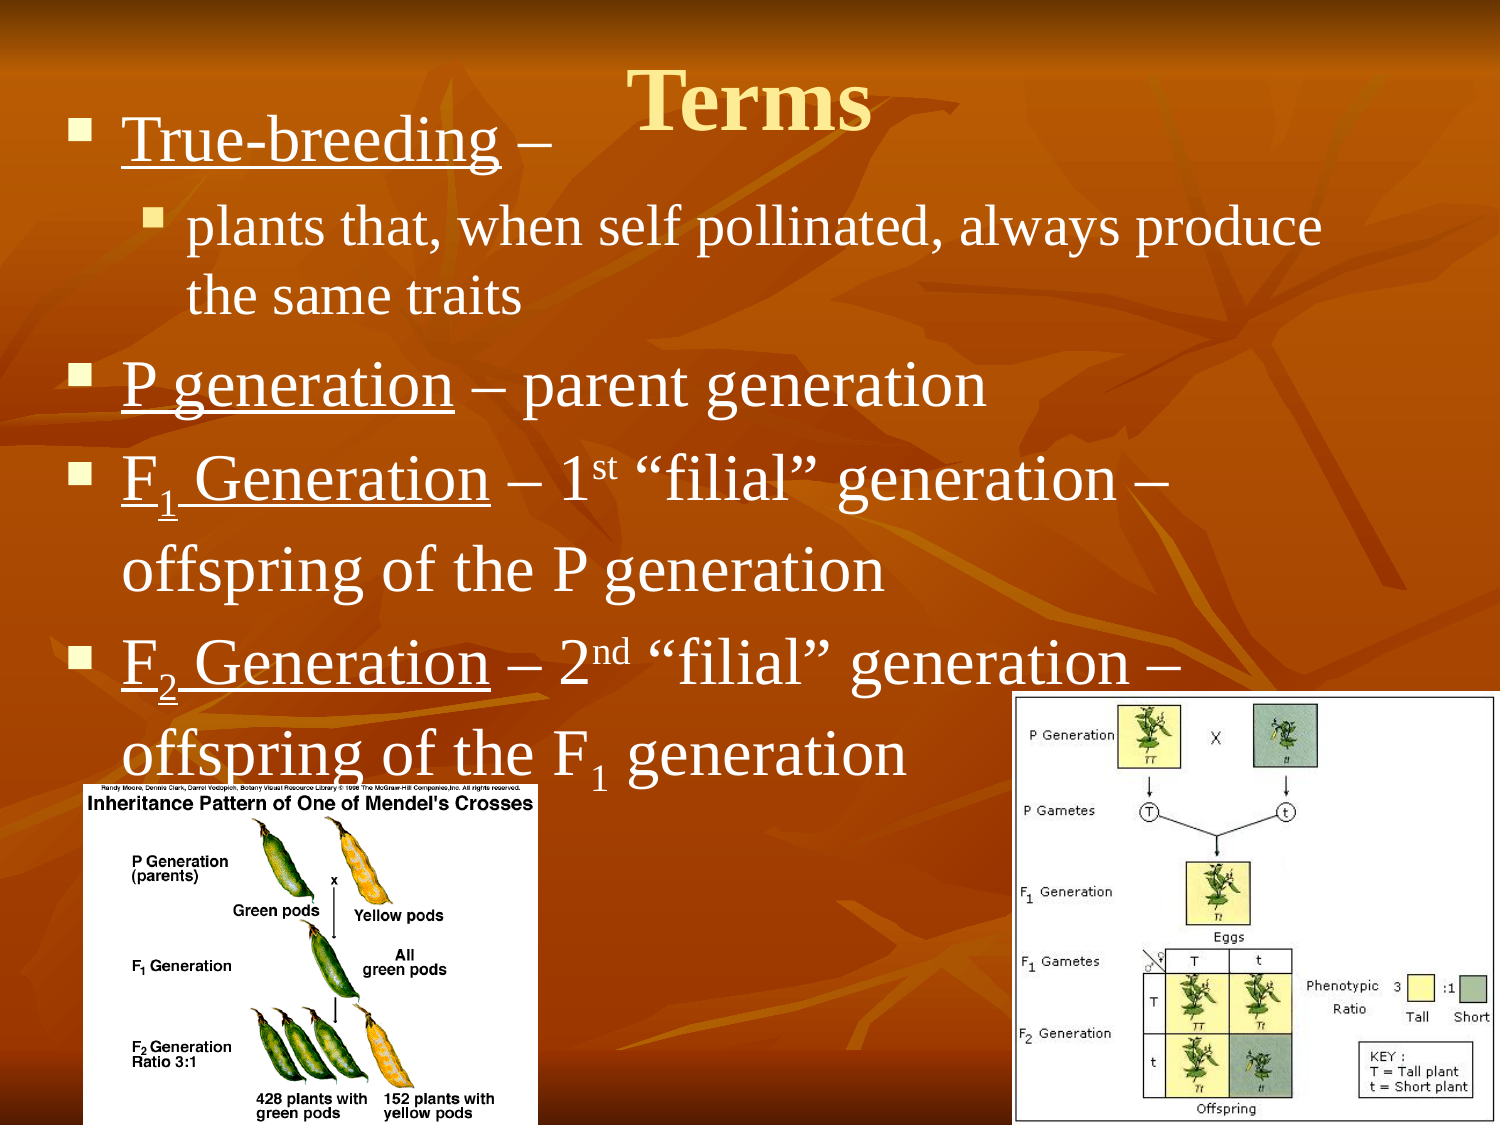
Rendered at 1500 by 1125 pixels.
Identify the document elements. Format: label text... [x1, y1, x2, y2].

list True-breeding – plants that, when self pollinated, always produce the same traits P generation – parent generation F1 Generation – 1st “filial” generation – offspring of the P generation F2 Generation – 2nd “filial” generation – offspring of the F1 generation [49, 87, 1401, 831]
title Terms [74, 0, 1426, 188]
picture [1012, 691, 1500, 1125]
picture [83, 784, 538, 1125]
